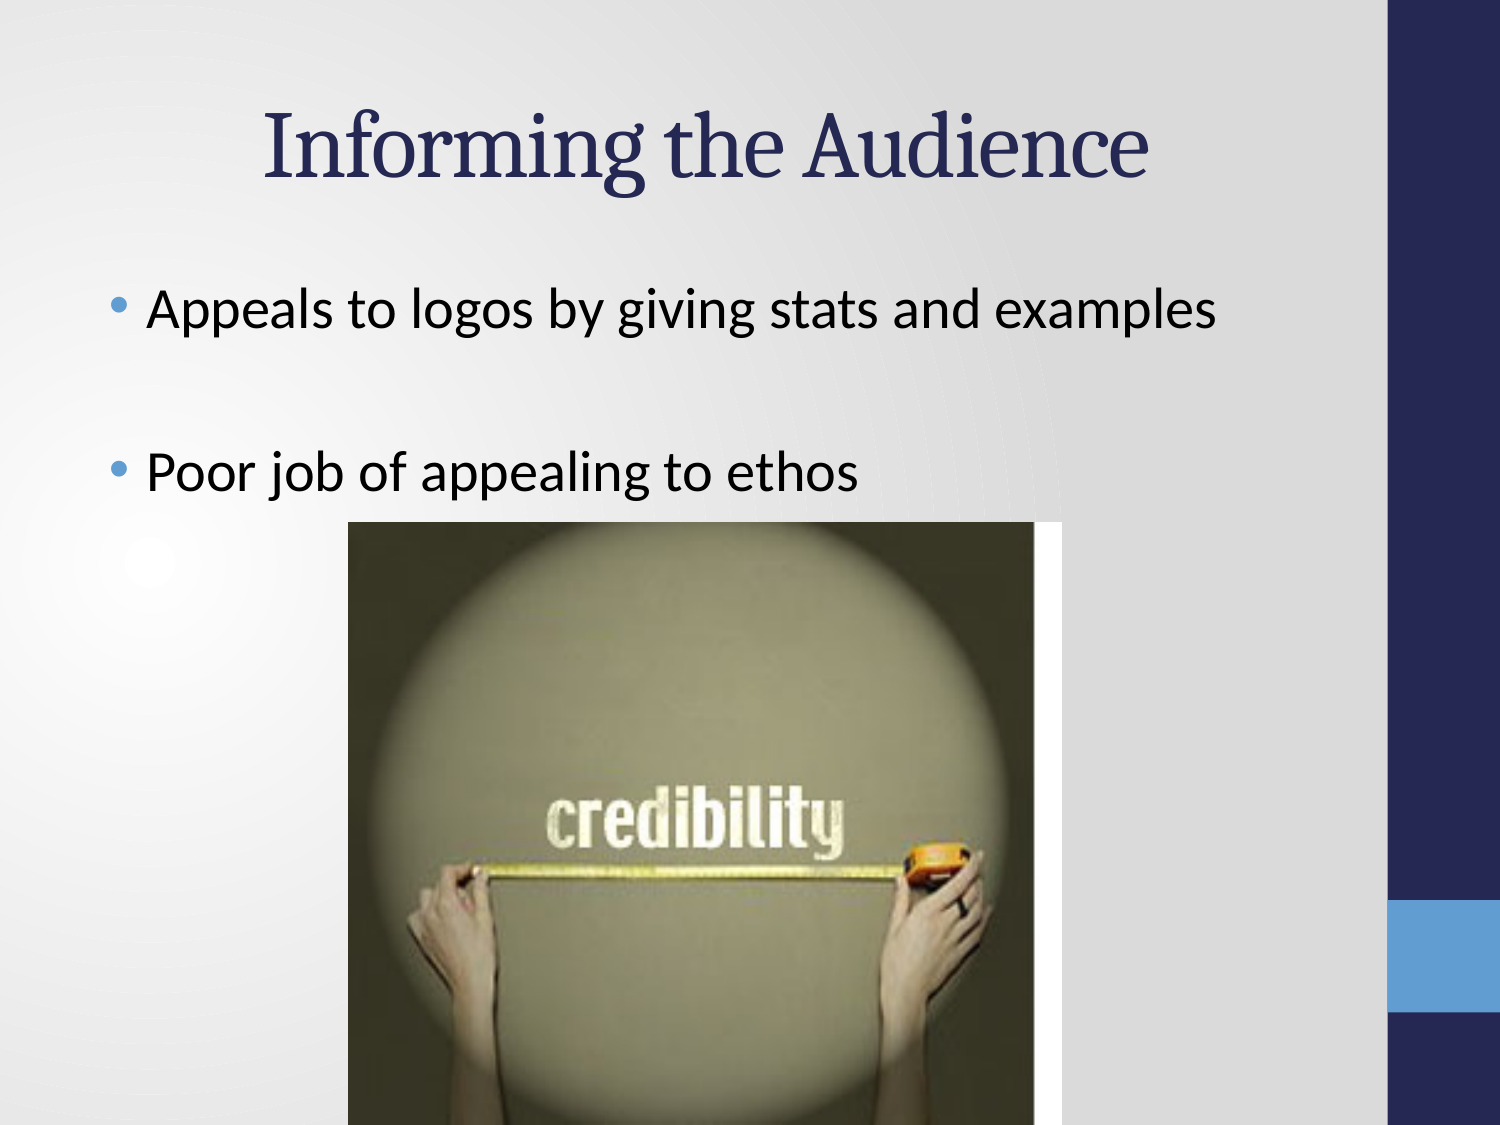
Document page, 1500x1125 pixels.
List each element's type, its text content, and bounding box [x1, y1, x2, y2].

picture [347, 521, 1063, 1125]
list Appeals to logos by giving stats and examples Poor job of appealing to ethos [75, 262, 1325, 1050]
title Informing the Audience [75, 45, 1325, 233]
